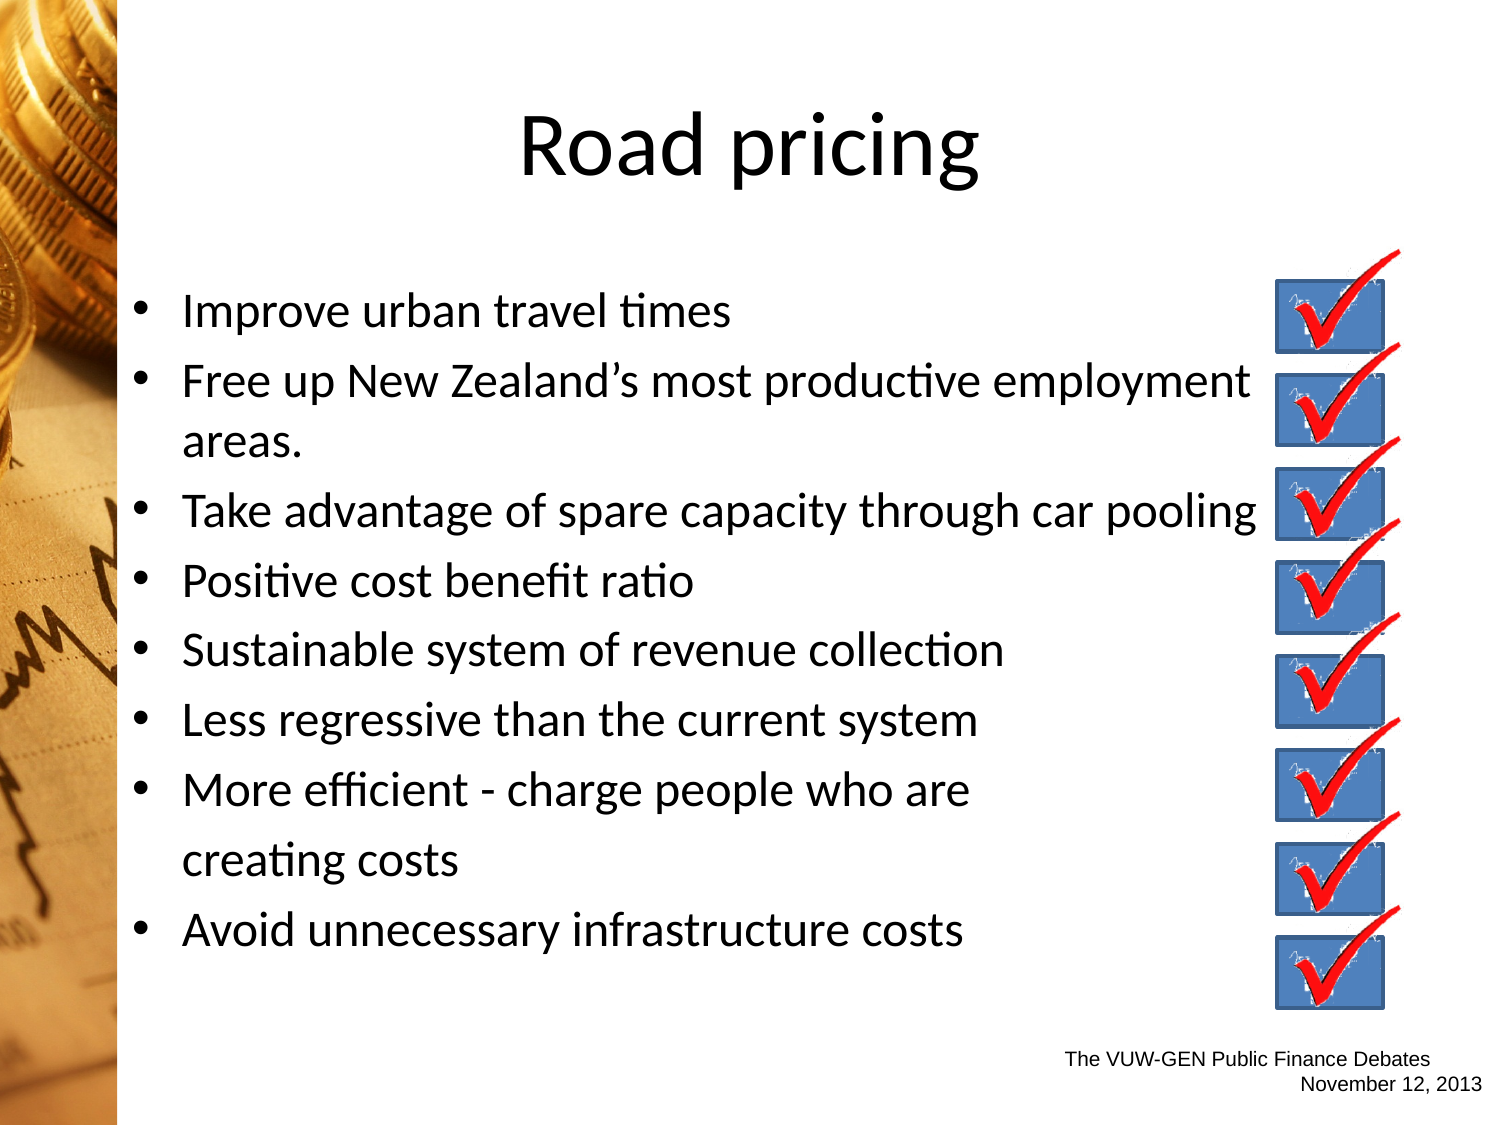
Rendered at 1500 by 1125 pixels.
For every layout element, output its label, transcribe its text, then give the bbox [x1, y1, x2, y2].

list Improve urban travel times Free up New Zealand’s most productive employment areas. Take advantage of spare capacity through car pooling Positive cost benefit ratio Sustainable system of revenue collection Less regressive than the current system More efficient - charge people who are creating costs Avoid unnecessary infrastructure costs [121, 269, 1284, 1012]
text_box [1275, 842, 1283, 916]
text_box [1275, 279, 1283, 354]
picture [0, 0, 118, 1125]
text_box [1275, 560, 1283, 635]
picture [1288, 245, 1404, 1011]
text_box [1275, 467, 1283, 541]
text_box [1275, 935, 1283, 1010]
text_box [1275, 748, 1283, 822]
text_box [1275, 373, 1283, 447]
text_box [1275, 654, 1283, 729]
title Road pricing [121, 45, 1425, 233]
text_box The VUW-GEN Public Finance Debates November 12, 2013 [667, 1034, 1498, 1106]
